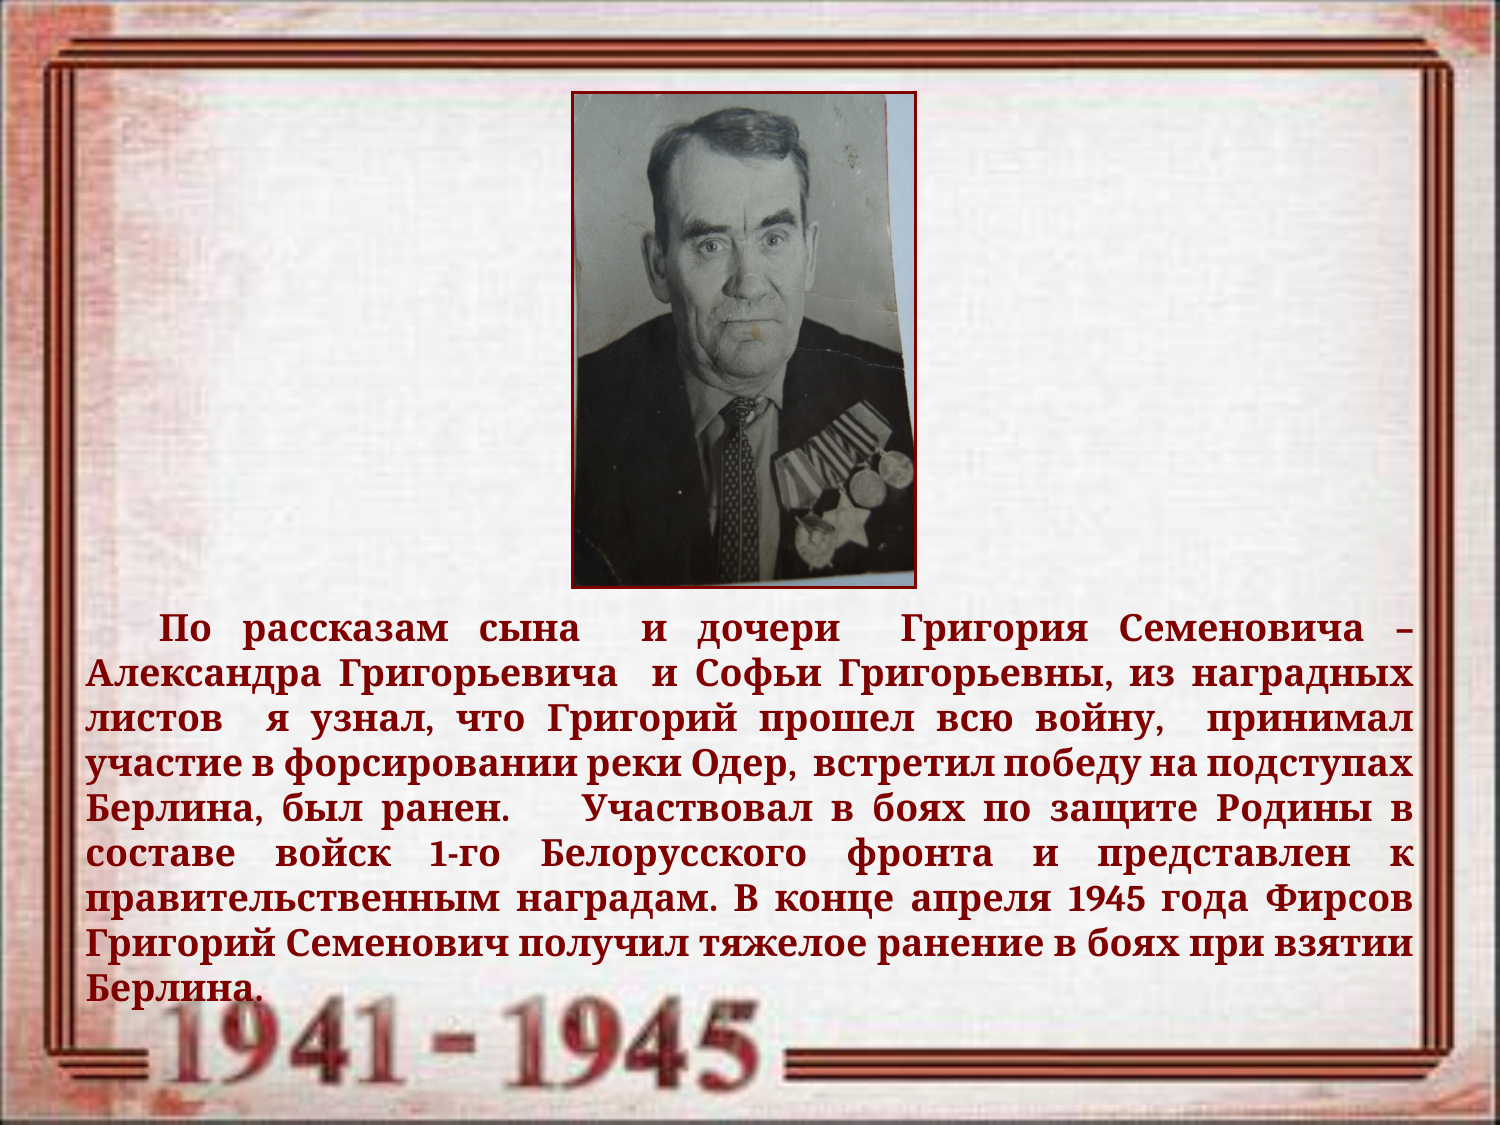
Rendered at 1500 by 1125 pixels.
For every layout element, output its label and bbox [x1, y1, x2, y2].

picture [573, 93, 915, 587]
list [0, 0, 1500, 1125]
